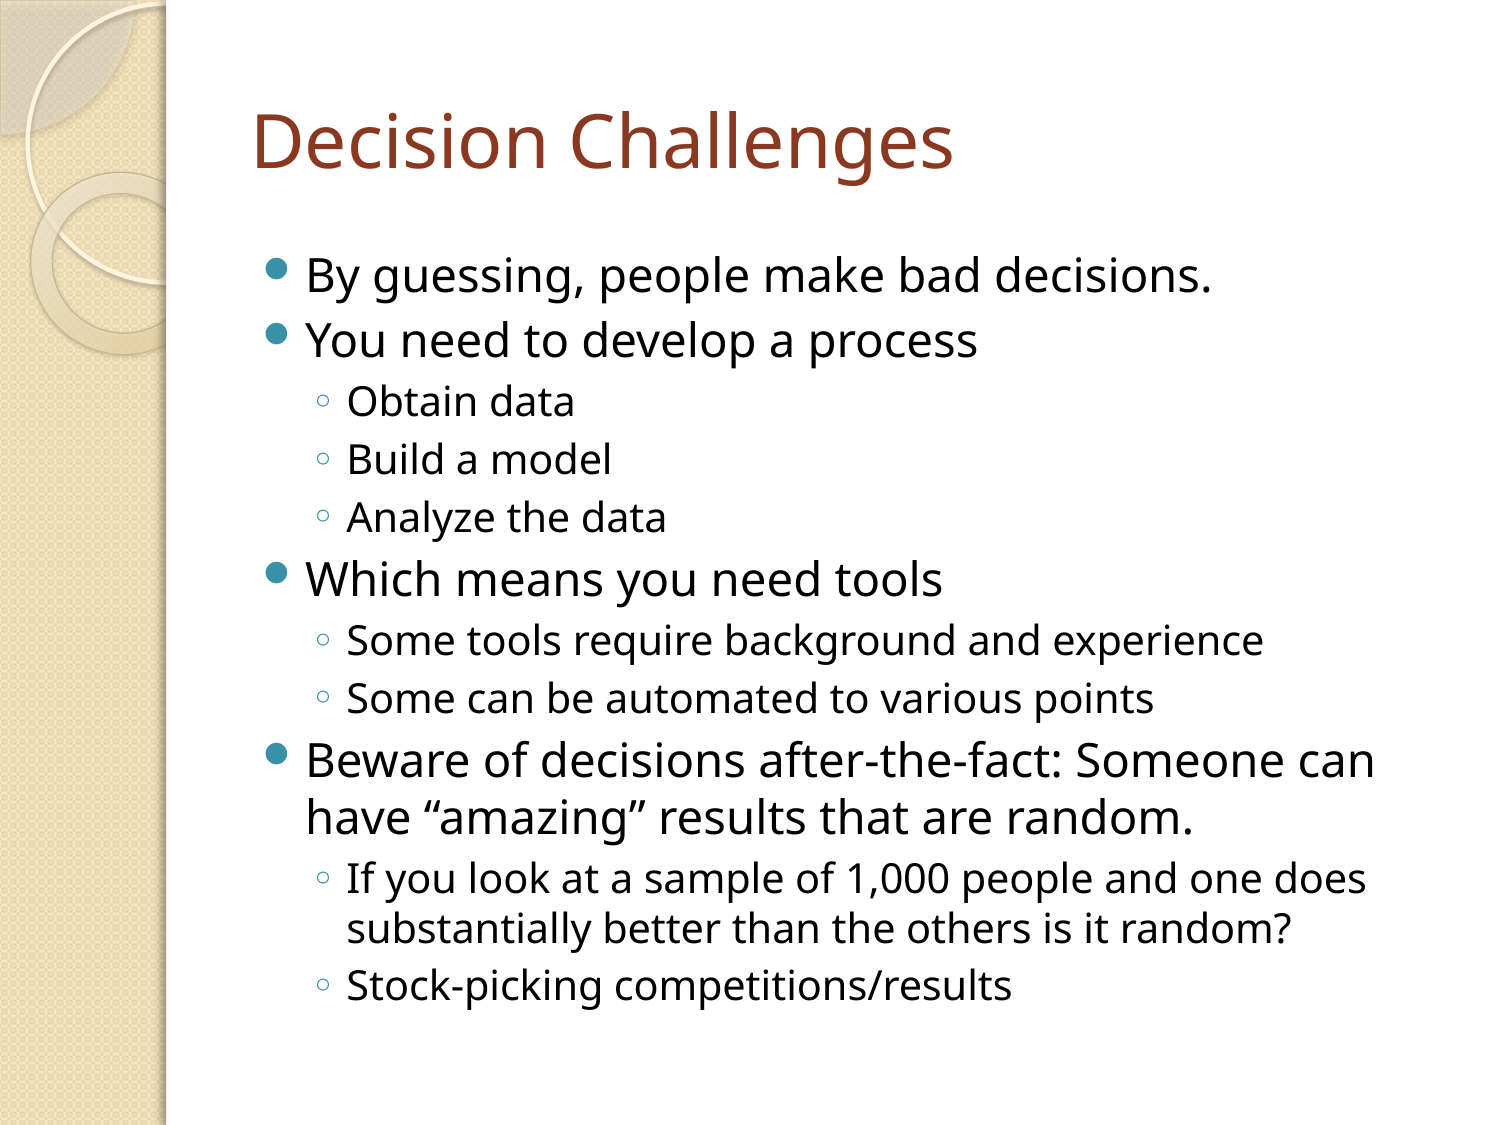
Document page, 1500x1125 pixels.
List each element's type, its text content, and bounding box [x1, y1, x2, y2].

list By guessing, people make bad decisions. You need to develop a process Obtain data Build a model Analyze the data Which means you need tools Some tools require background and experience Some can be automated to various points Beware of decisions after-the-fact: Someone can have “amazing” results that are random. If you look at a sample of 1,000 people and one does substantially better than the others is it random? Stock-picking competitions/results [235, 237, 1466, 1025]
title Decision Challenges [235, 45, 1466, 233]
